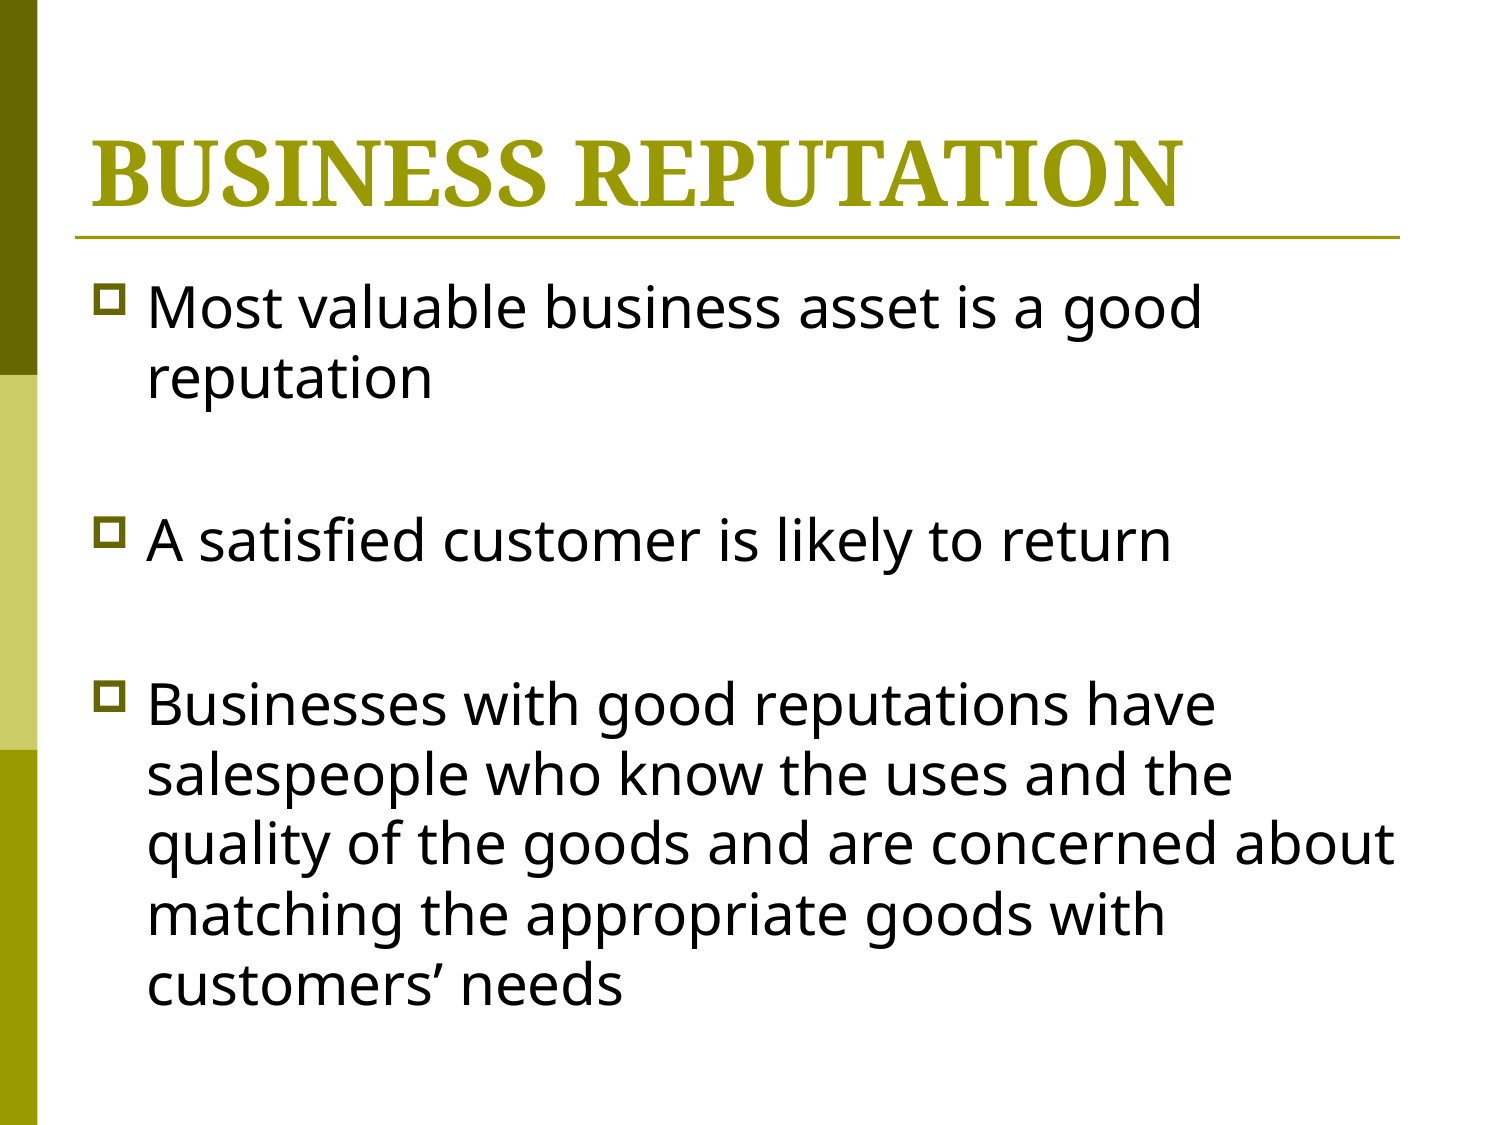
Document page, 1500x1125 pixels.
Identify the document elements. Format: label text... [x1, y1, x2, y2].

list Most valuable business asset is a good reputation A satisfied customer is likely to return Businesses with good reputations have salespeople who know the uses and the quality of the goods and are concerned about matching the appropriate goods with customers’ needs [74, 262, 1426, 1006]
title BUSINESS REPUTATION [74, 45, 1426, 233]
